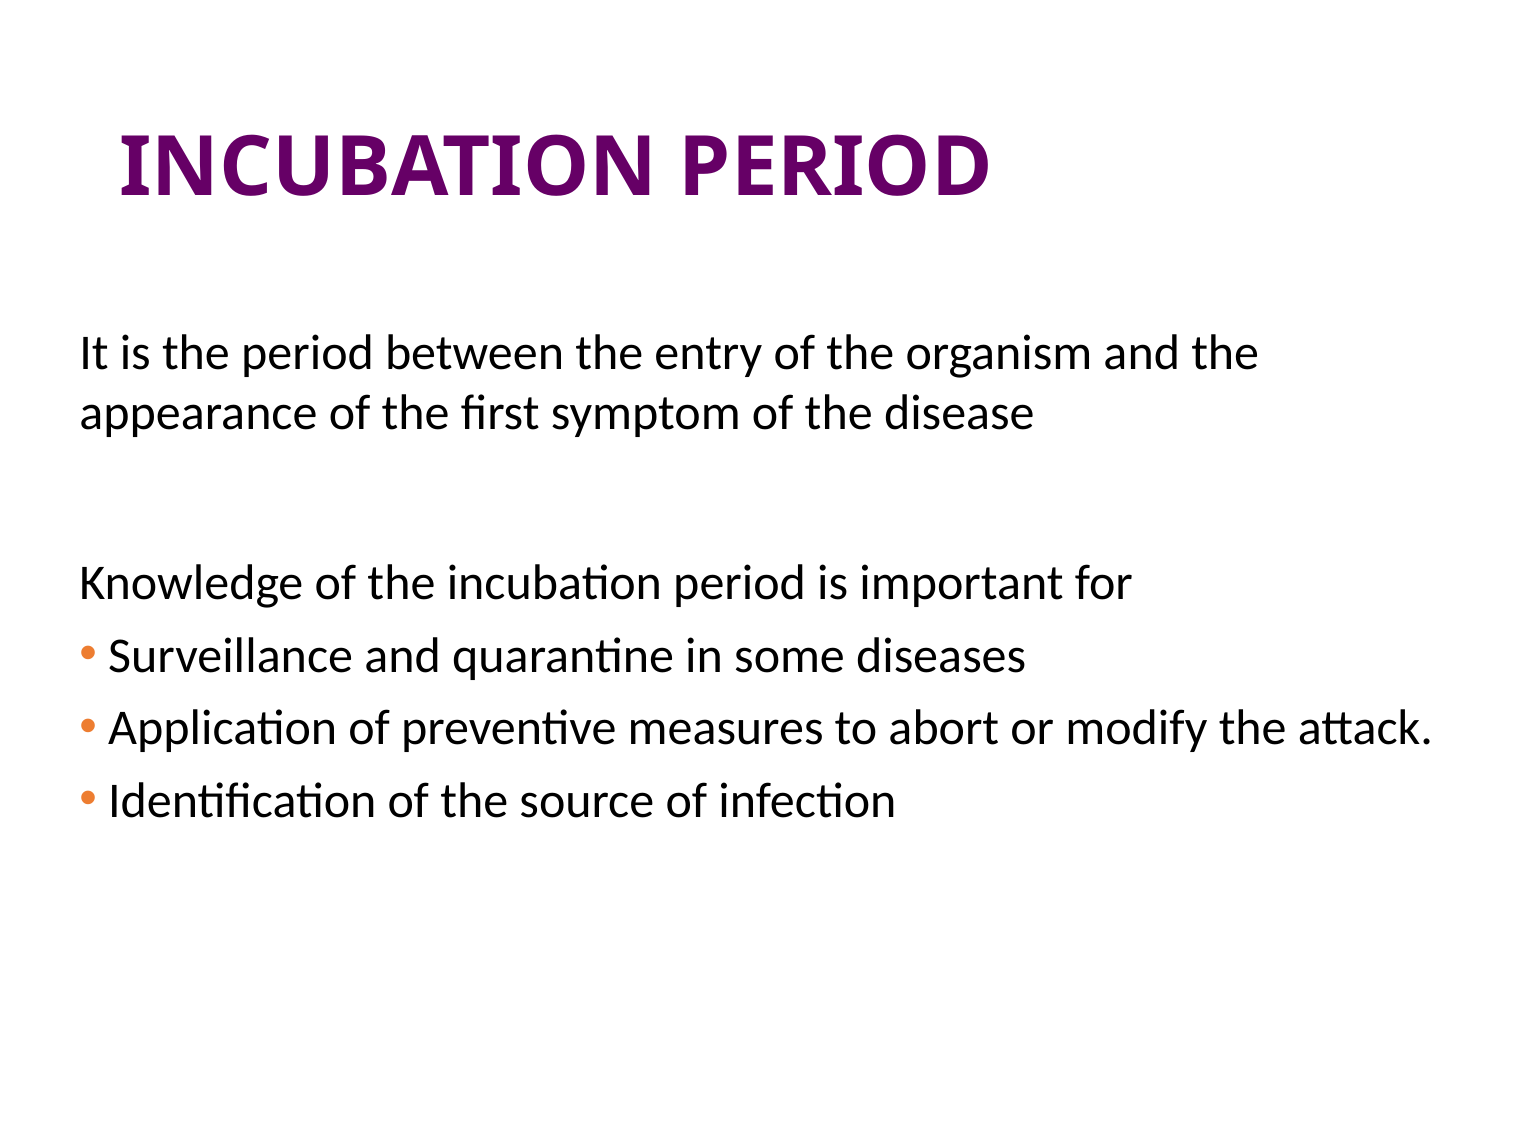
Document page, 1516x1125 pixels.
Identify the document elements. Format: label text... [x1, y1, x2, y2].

title INCUBATION PERIOD [104, 59, 1411, 278]
text_box It is the period between the entry of the organism and the appearance of the first symptom of the disease Knowledge of the incubation period is important for Surveillance and quarantine in some diseases Application of preventive measures to abort or modify the attack. Identification of the source of infection [64, 312, 1460, 888]
